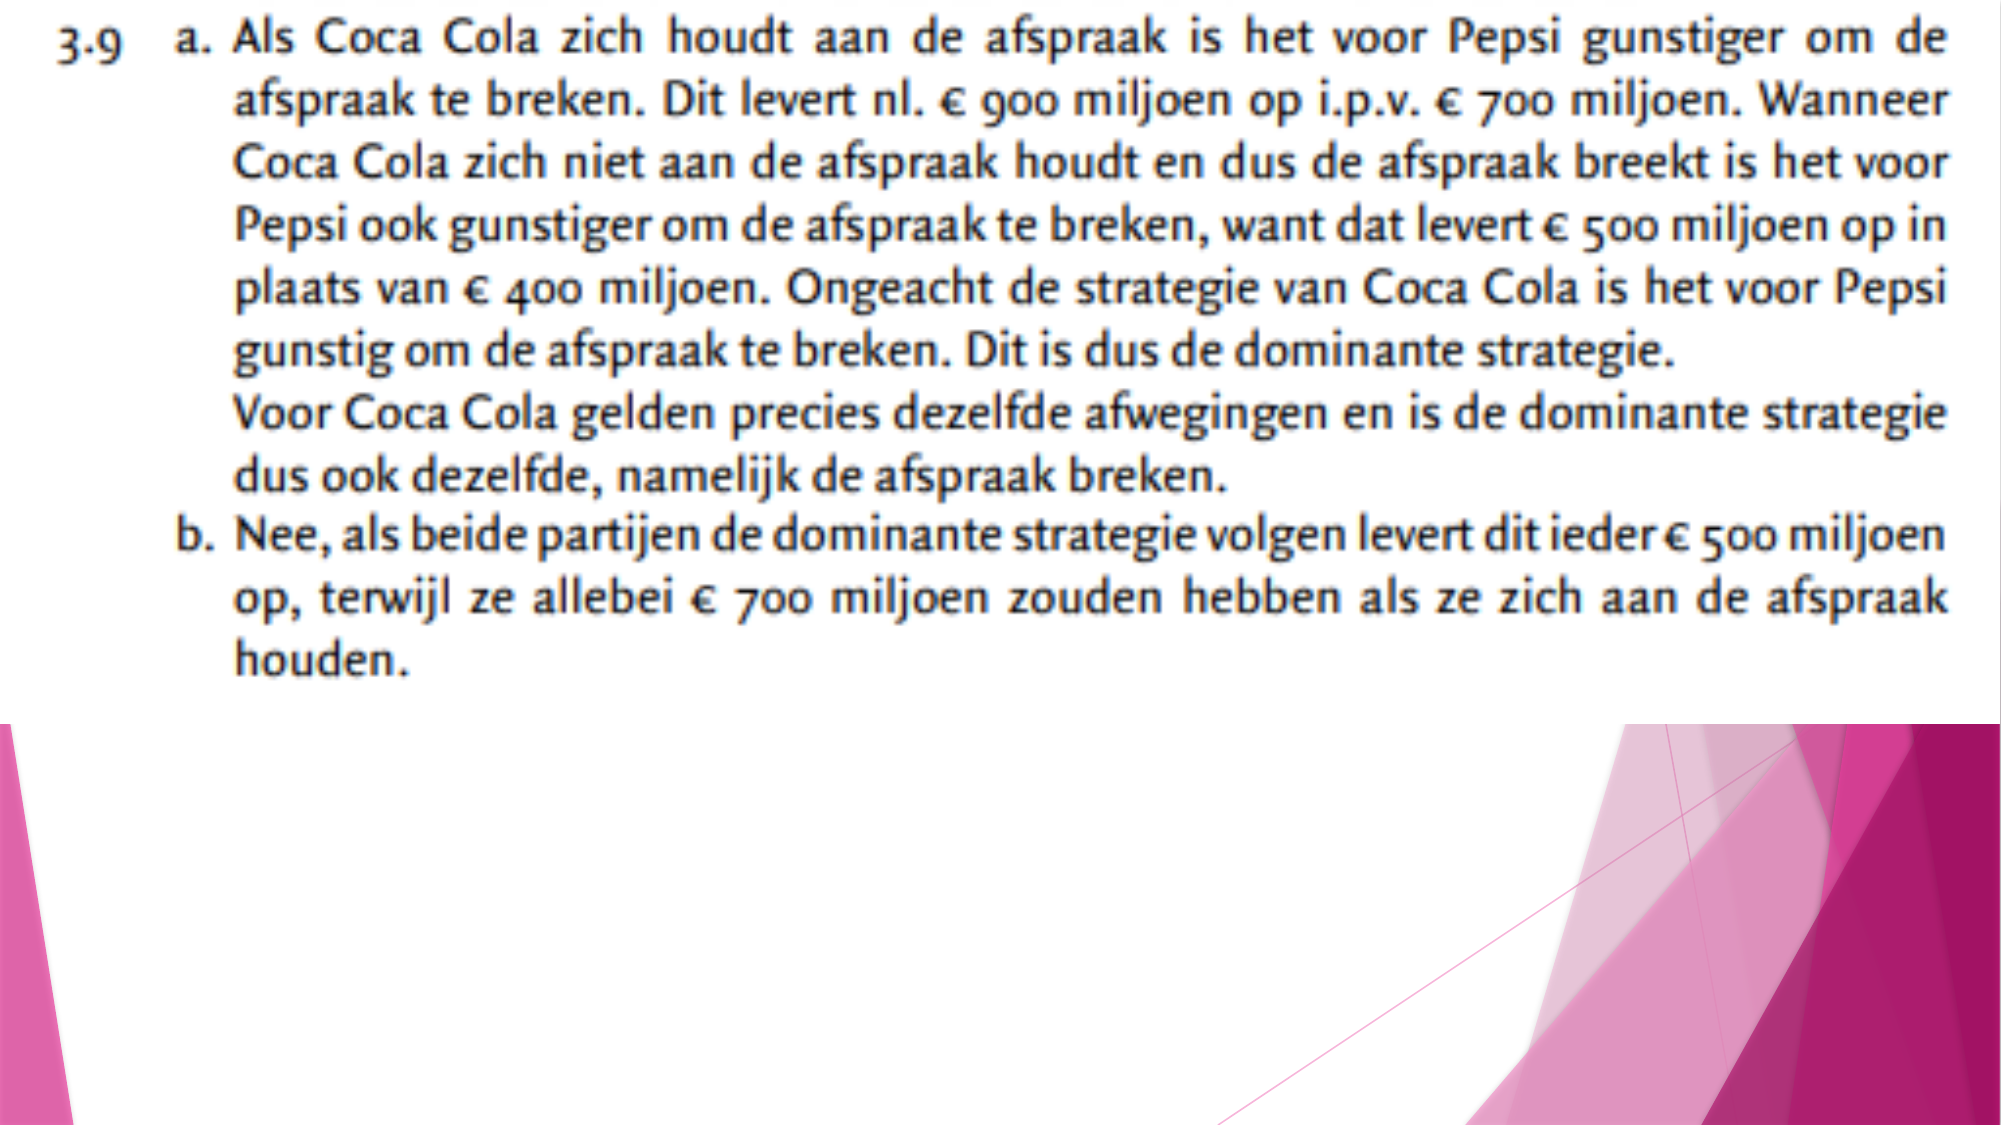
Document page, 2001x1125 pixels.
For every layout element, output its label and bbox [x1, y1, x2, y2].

picture [0, 0, 2000, 725]
